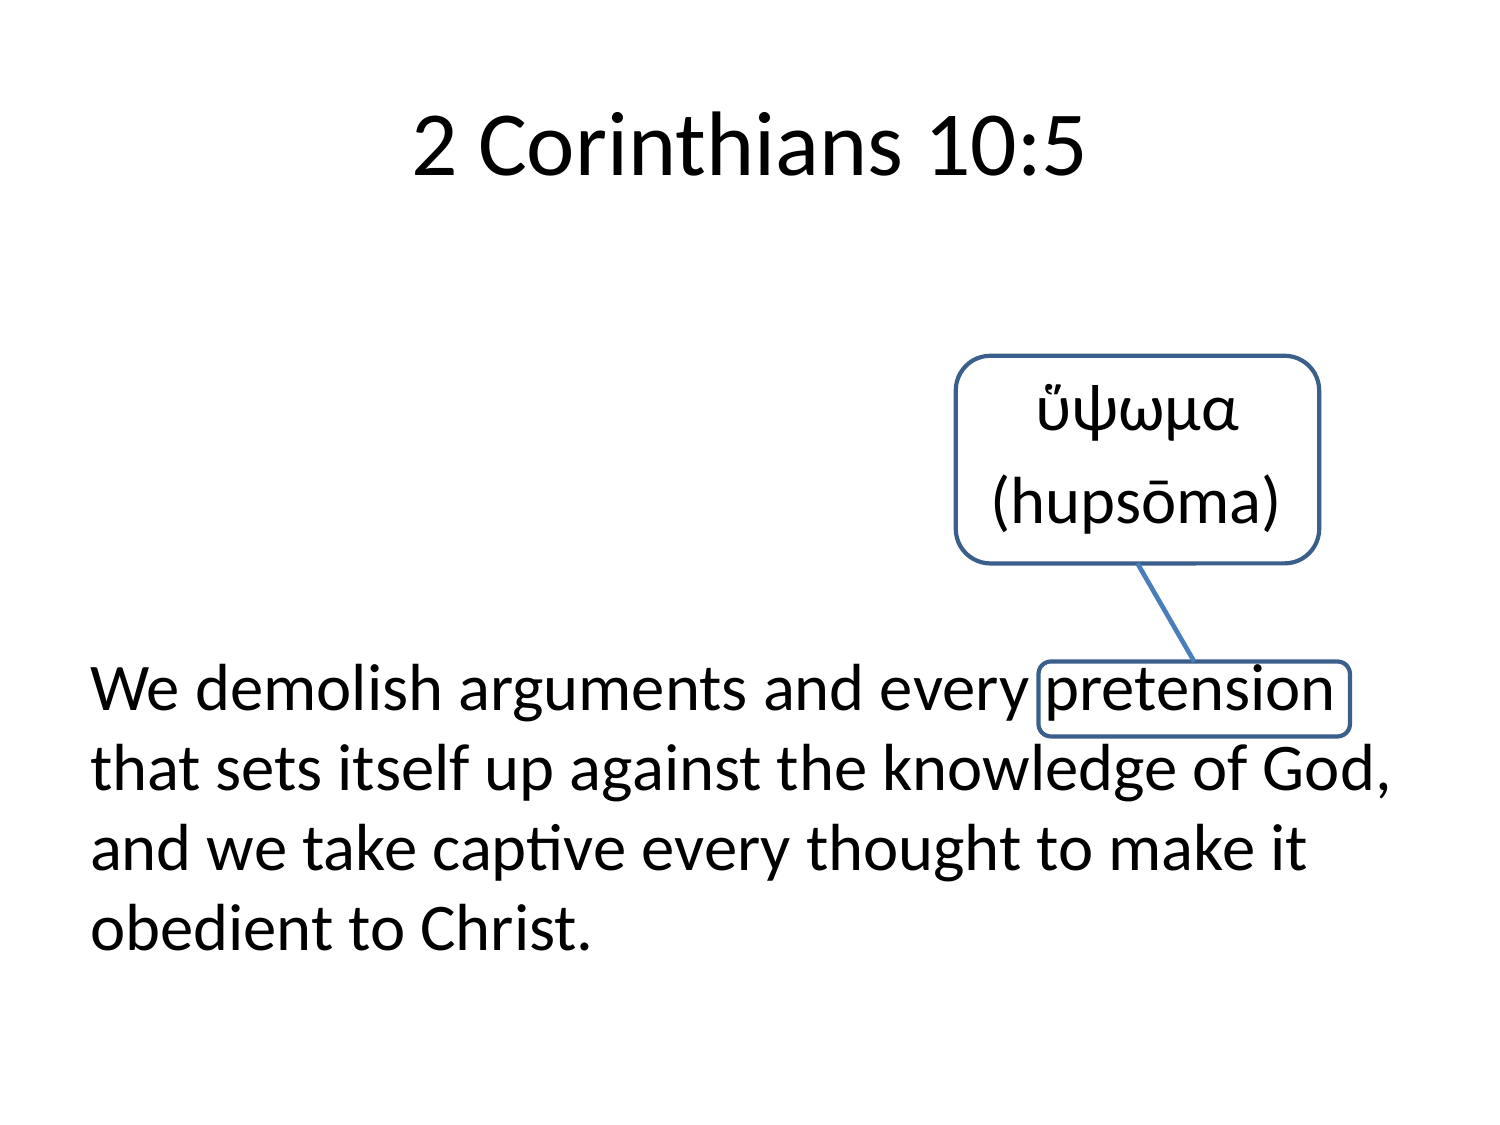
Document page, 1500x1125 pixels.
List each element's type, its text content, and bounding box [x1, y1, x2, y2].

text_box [1137, 563, 1195, 662]
text_box [1036, 659, 1353, 739]
list ὕψωμα (hupsōma) We demolish arguments and every pretension that sets itself up against the knowledge of God, and we take captive every thought to make it obedient to Christ. [75, 262, 1425, 1005]
title 2 Corinthians 10:5 [75, 45, 1425, 233]
text_box [953, 353, 1322, 566]
